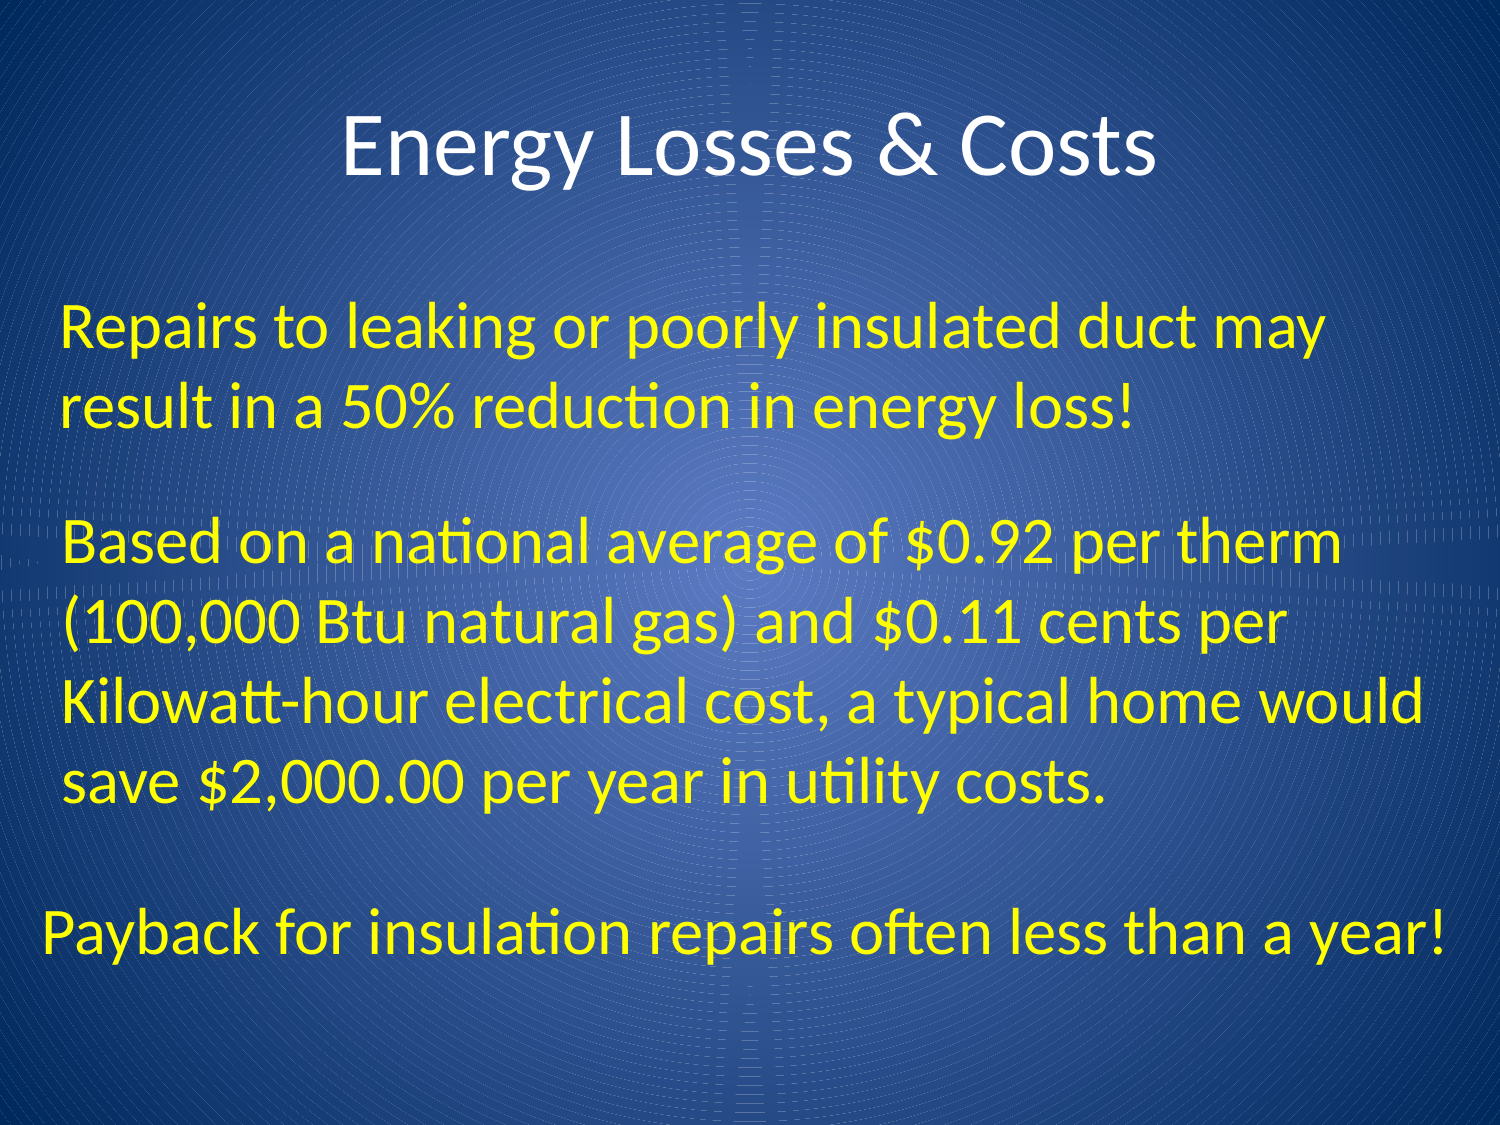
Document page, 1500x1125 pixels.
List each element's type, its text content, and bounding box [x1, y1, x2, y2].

text_box Repairs to leaking or poorly insulated duct may result in a 50% reduction in energy loss! [44, 274, 1359, 450]
text_box Payback for insulation repairs often less than a year! [26, 880, 1481, 976]
title Energy Losses & Costs [75, 45, 1425, 233]
text_box Based on a national average of $0.92 per therm (100,000 Btu natural gas) and $0.11 cents per Kilowatt-hour electrical cost, a typical home would save $2,000.00 per year in utility costs. [46, 489, 1457, 825]
